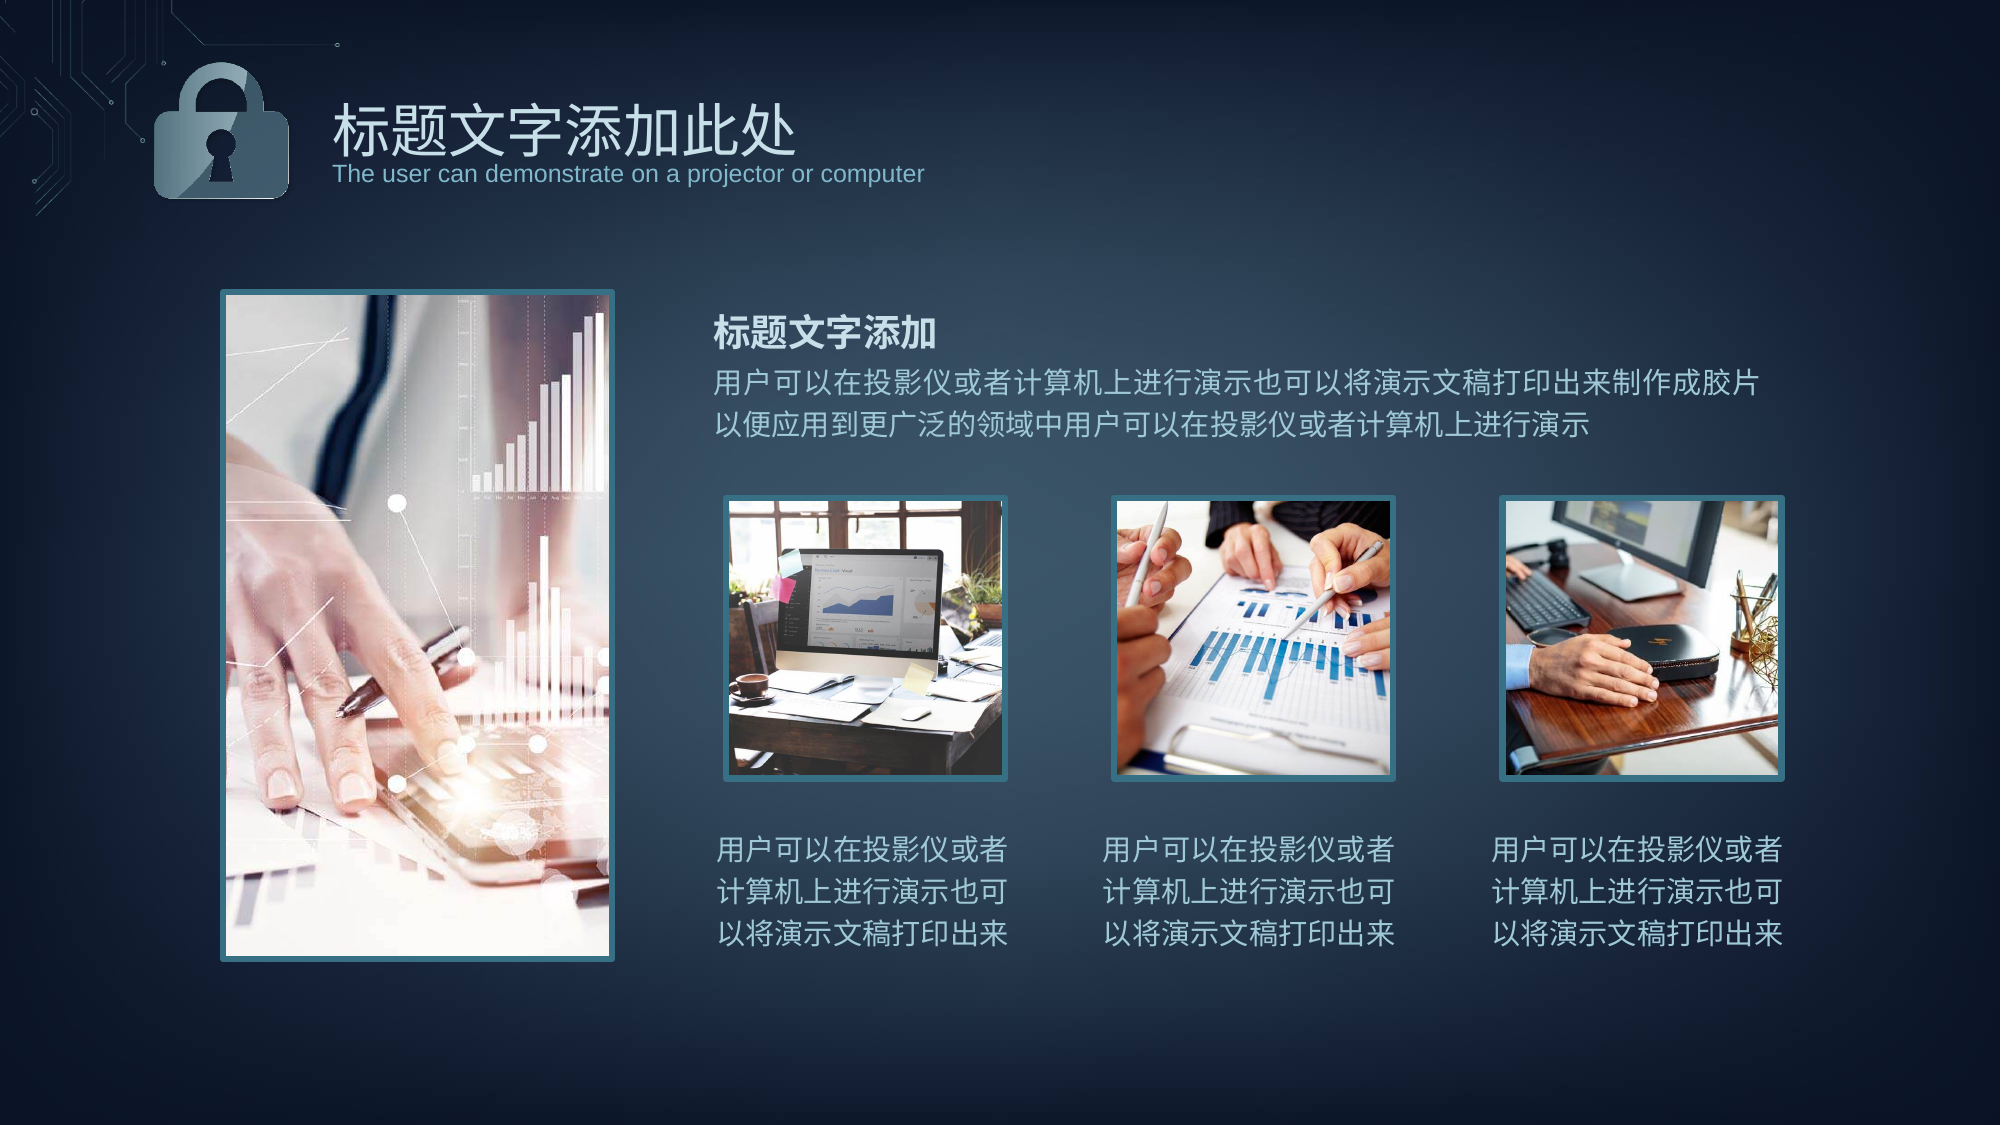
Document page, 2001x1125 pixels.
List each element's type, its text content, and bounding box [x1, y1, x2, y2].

text_box 用户可以在投影仪或者计算机上进行演示也可以将演示文稿打印出来 [1473, 816, 1802, 958]
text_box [317, 86, 1311, 196]
picture [0, 0, 2000, 1125]
text_box 用户可以在投影仪或者计算机上进行演示也可以将演示文稿打印出来 [1085, 816, 1414, 958]
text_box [698, 292, 1777, 450]
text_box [0, 0, 344, 247]
text_box 用户可以在投影仪或者计算机上进行演示也可以将演示文稿打印出来 [698, 816, 1027, 958]
